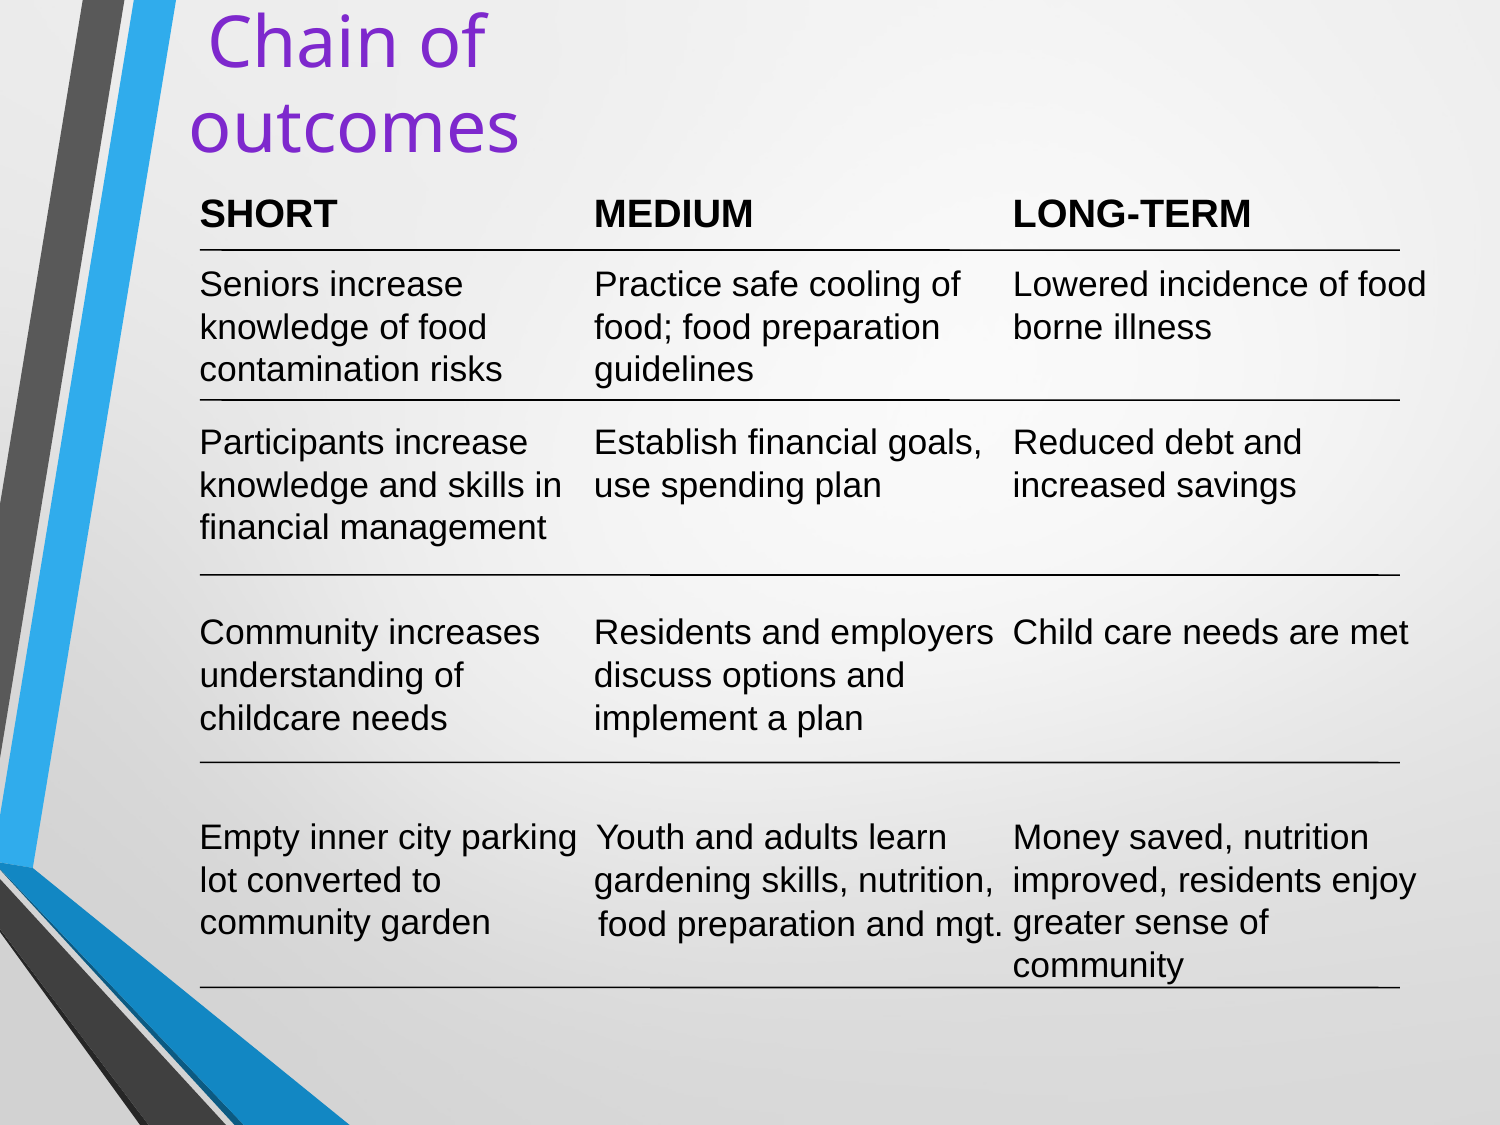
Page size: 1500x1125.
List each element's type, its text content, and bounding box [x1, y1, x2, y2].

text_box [199, 187, 1438, 986]
title Chain of outcomes [173, 0, 809, 176]
